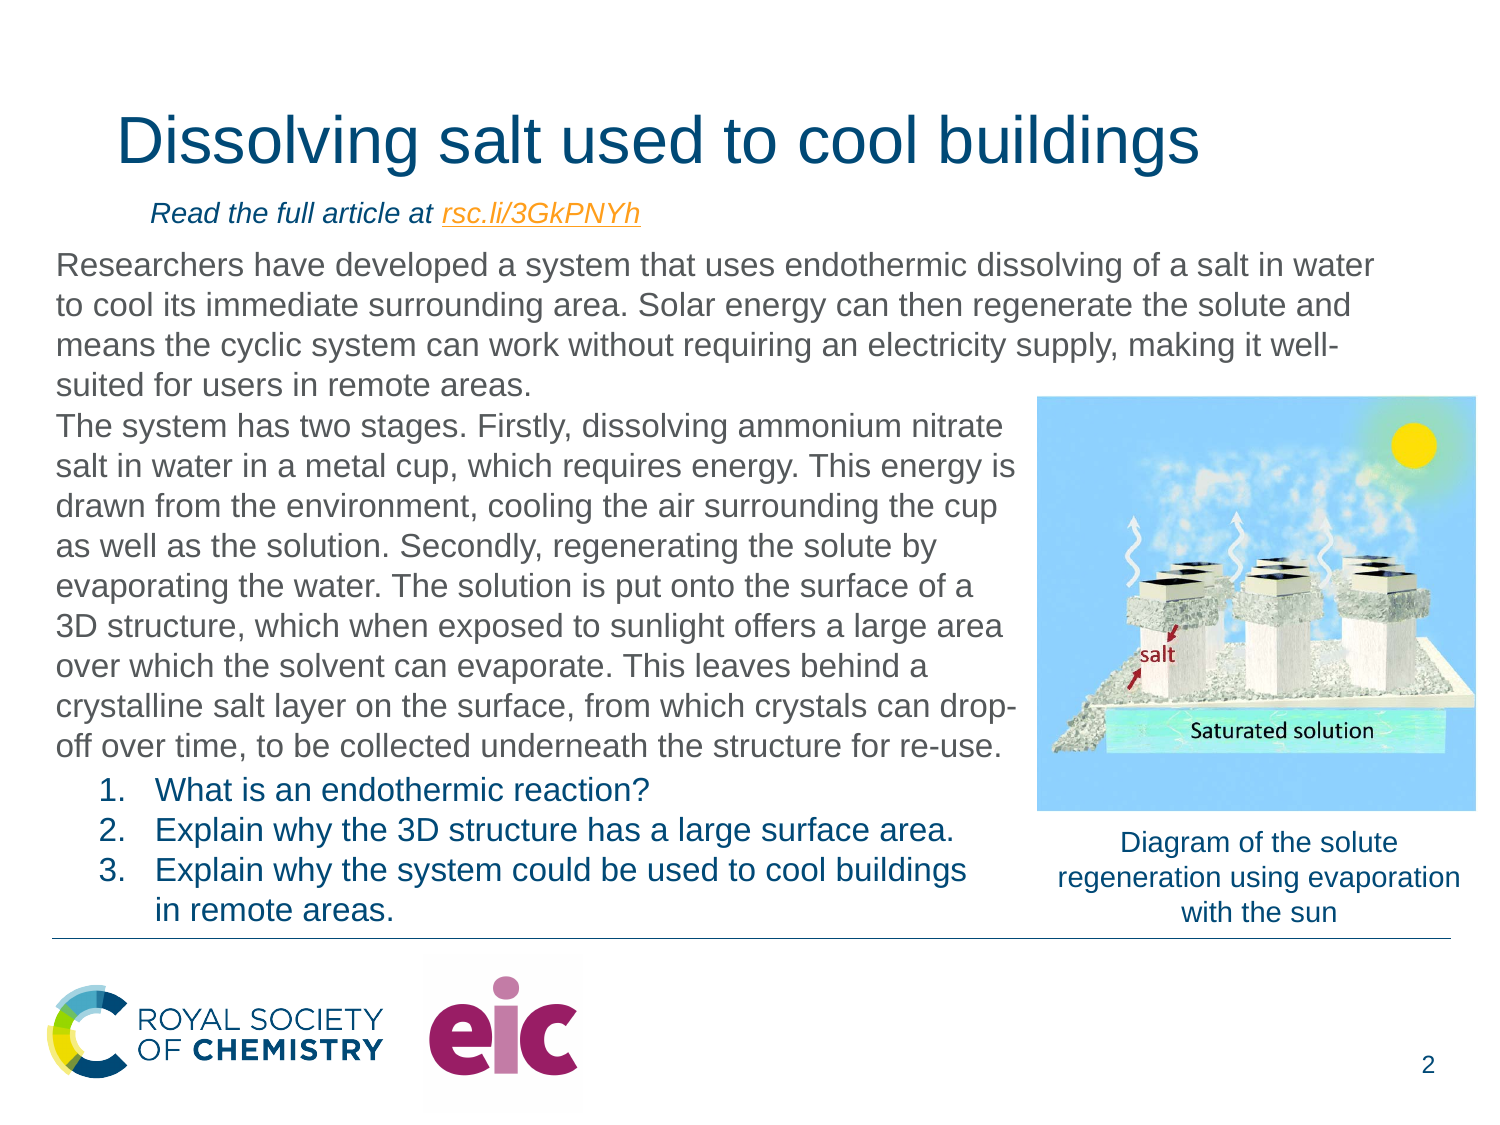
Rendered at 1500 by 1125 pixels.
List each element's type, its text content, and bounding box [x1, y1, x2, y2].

text_box What is an endothermic reaction? Explain why the 3D structure has a large surface area. Explain why the system could be used to cool buildings in remote areas. [83, 772, 1016, 936]
text_box Researchers have developed a system that uses endothermic dissolving of a salt in water to cool its immediate surrounding area. Solar energy can then regenerate the solute and means the cyclic system can work without requiring an electricity supply, making it well-suited for users in remote areas. [40, 235, 1419, 397]
picture [1037, 394, 1478, 812]
picture [0, 938, 583, 1125]
text_box The system has two stages. Firstly, dissolving ammonium nitrate salt in water in a metal cup, which requires energy. This energy is drawn from the environment, cooling the air surrounding the cup as well as the solution. Secondly, regenerating the solute by evaporating the water. The solution is put onto the surface of a 3D structure, which when exposed to sunlight offers a large area over which the solvent can evaporate. This leaves behind a crystalline salt layer on the surface, from which crystals can drop-off over time, to be collected underneath the structure for re-use. [40, 397, 1037, 772]
slide_number 2 [1113, 1033, 1451, 1094]
text_box Diagram of the solute regeneration using evaporation with the sun [1028, 815, 1491, 936]
text_box Read the full article at rsc.li/3GkPNYh [135, 187, 1282, 235]
title Dissolving salt used to cool buildings [101, 33, 1419, 235]
